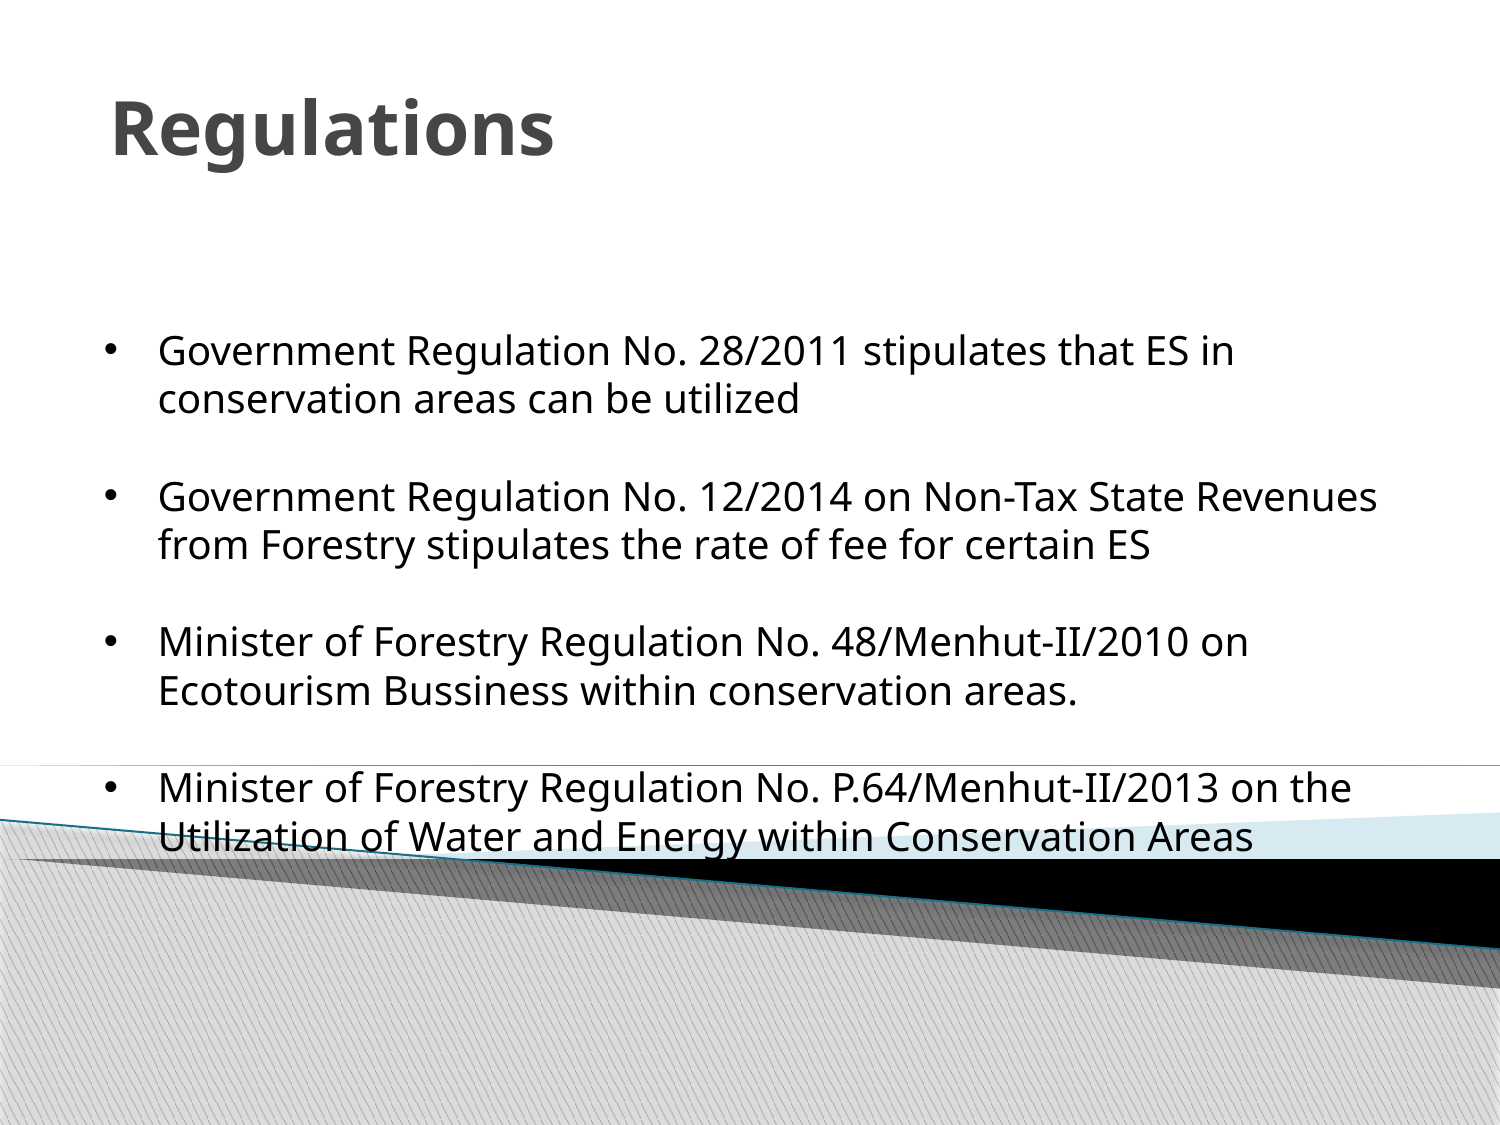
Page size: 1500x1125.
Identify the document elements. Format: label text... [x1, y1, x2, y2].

text_box Government Regulation No. 28/2011 stipulates that ES in conservation areas can be utilized Government Regulation No. 12/2014 on Non-Tax State Revenues from Forestry stipulates the rate of fee for certain ES Minister of Forestry Regulation No. 48/Menhut-II/2010 on Ecotourism Bussiness within conservation areas. Minister of Forestry Regulation No. P.64/Menhut-II/2013 on the Utilization of Water and Energy within Conservation Areas [88, 219, 1422, 870]
picture [1366, 939, 1500, 989]
picture [5, 859, 88, 866]
text_box [90, 870, 1366, 1000]
title Regulations [94, 42, 1370, 178]
